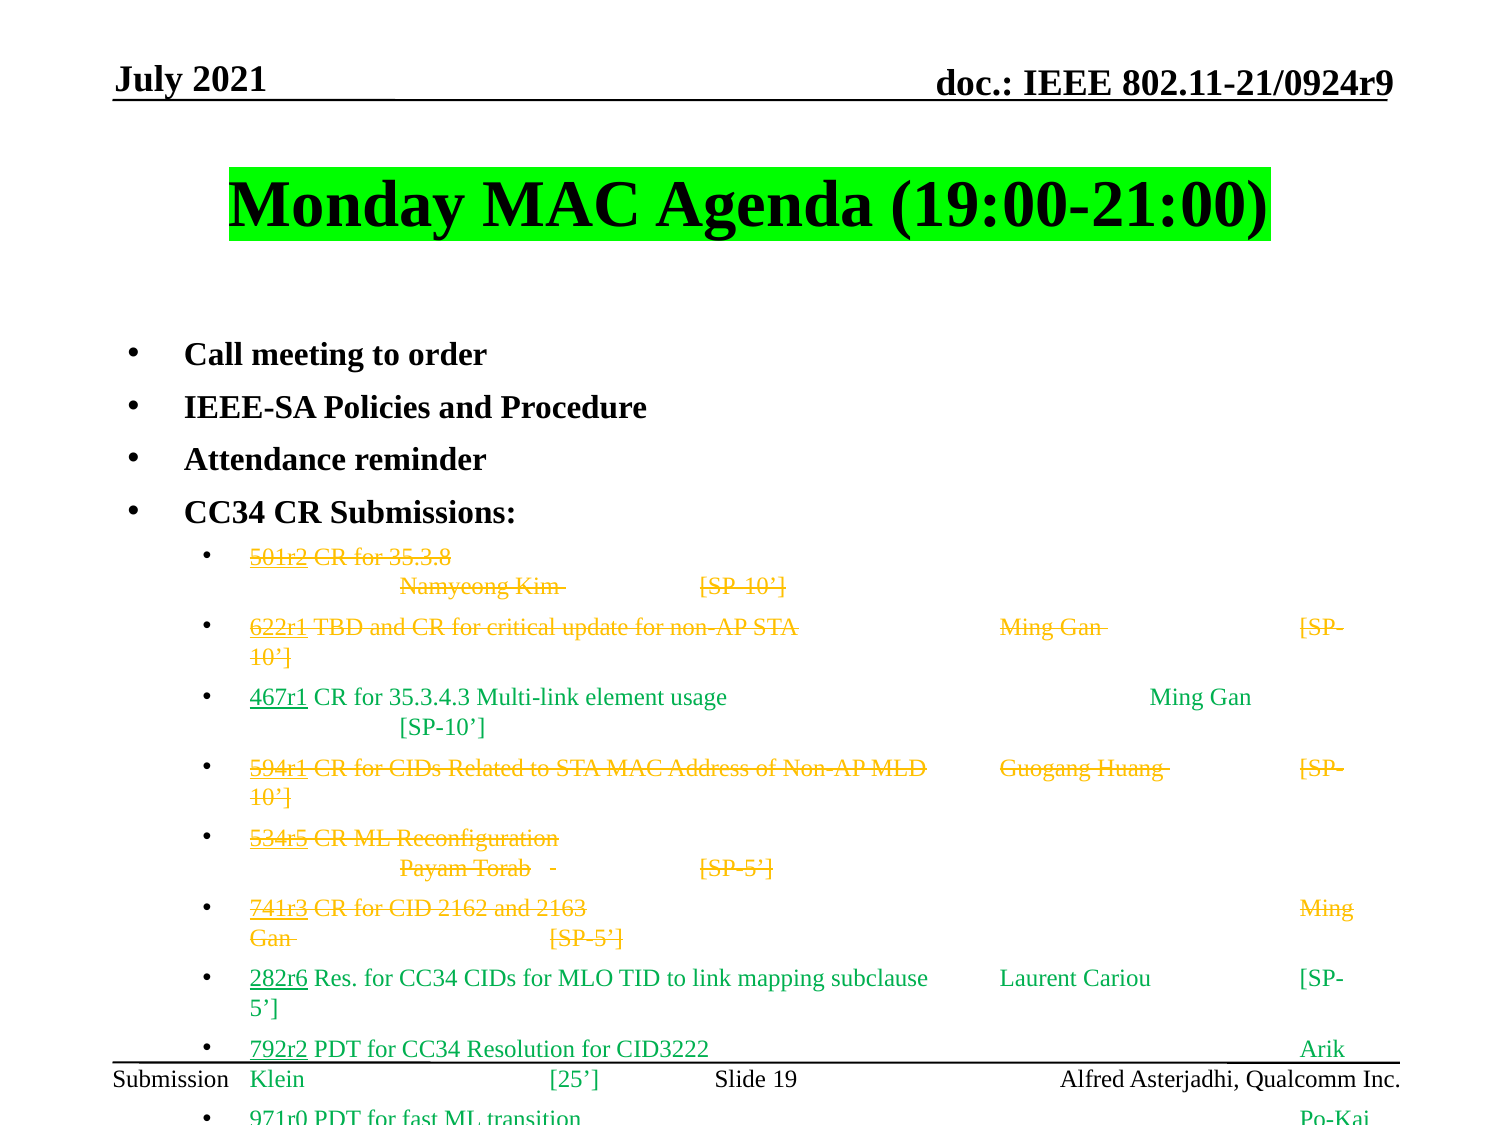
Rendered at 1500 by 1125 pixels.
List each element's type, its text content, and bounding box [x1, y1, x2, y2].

footer Alfred Asterjadhi, Qualcomm Inc. [878, 1061, 1402, 1093]
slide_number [114, 54, 423, 100]
list Call meeting to order IEEE-SA Policies and Procedure Attendance reminder CC34 CR Submissions: 501r2 CR for 35.3.8 Namyeong Kim [SP-10’] 622r1 TBD and CR for critical update for non-AP STA Ming Gan [SP-10’] 467r1 CR for 35.3.4.3 Multi-link element usage Ming Gan [SP-10’] 594r1 CR for CIDs Related to STA MAC Address of Non-AP MLD Guogang Huang [SP-10’] 534r5 CR ML Reconfiguration Payam Torab [SP-5’] 741r3 CR for CID 2162 and 2163 Ming Gan [SP-5’] 282r6 Res. for CC34 CIDs for MLO TID to link mapping subclause Laurent Cariou [SP-5’] 792r2 PDT for CC34 Resolution for CID3222 Arik Klein [25’] 971r0 PDT for fast ML transition Po-Kai Huang [30’] 650r0 CC34 resolution for CIDs related to MLO Discovery Abhishek Patil [10’] AoB: Recess [112, 324, 1388, 1063]
title Monday MAC Agenda (19:00-21:00) [112, 112, 1388, 288]
slide_number Slide 19 [712, 1061, 800, 1123]
